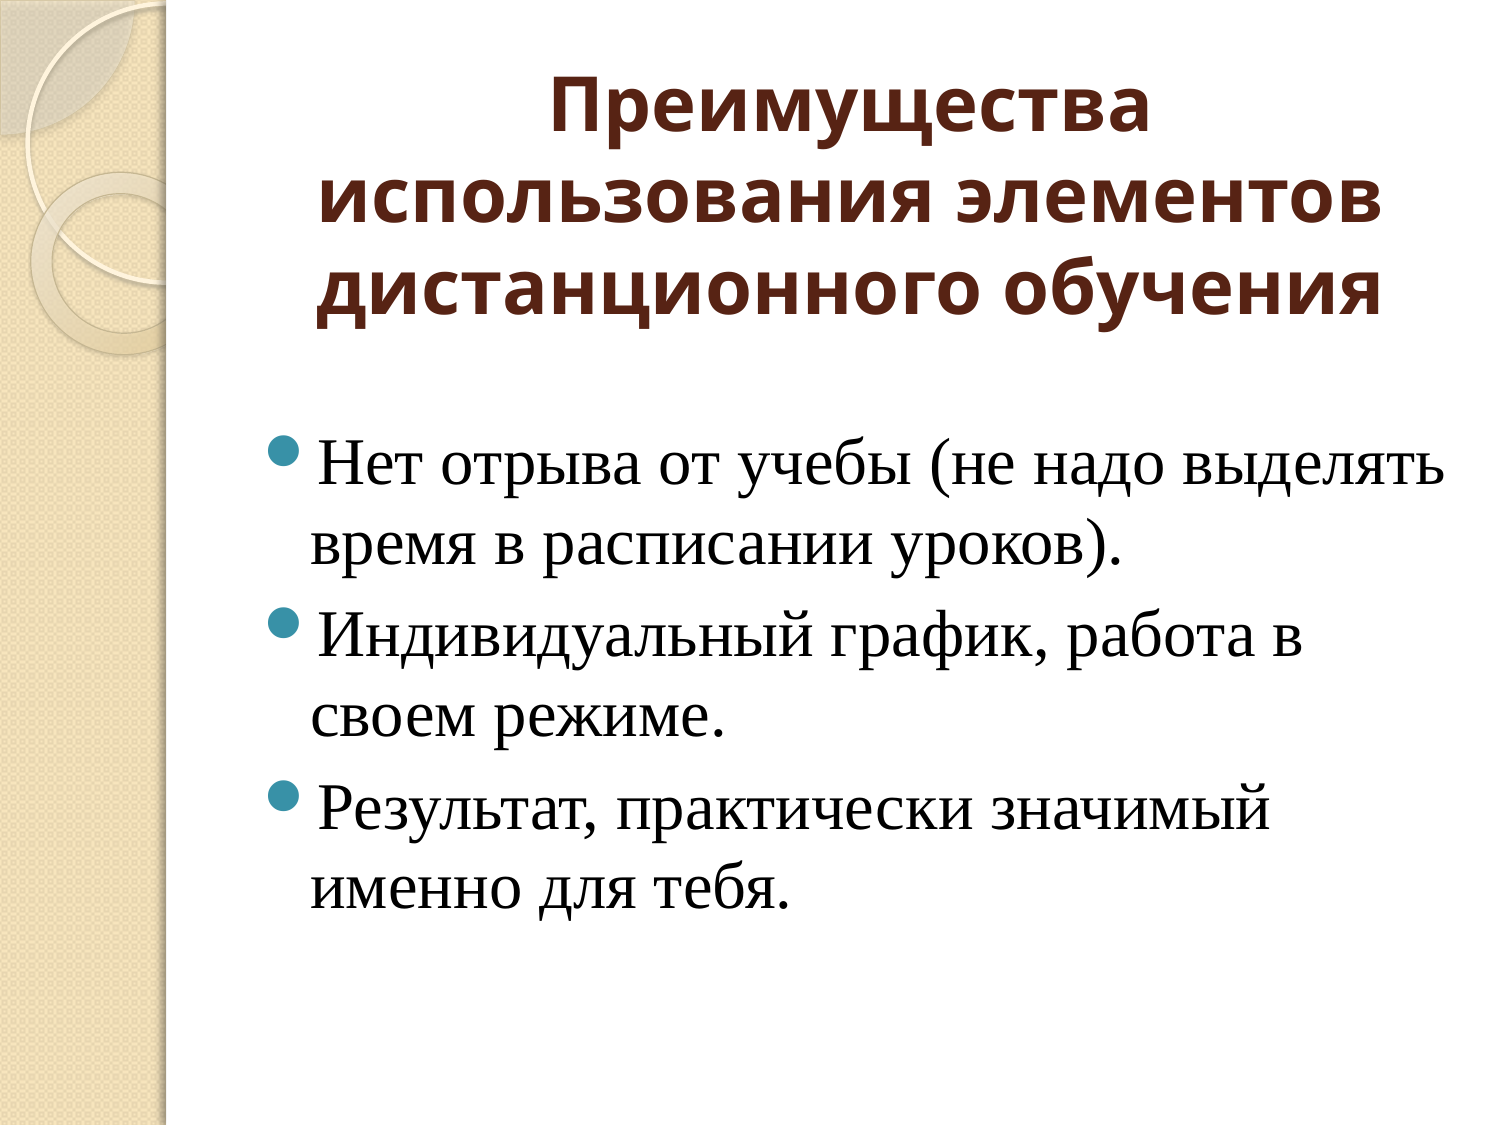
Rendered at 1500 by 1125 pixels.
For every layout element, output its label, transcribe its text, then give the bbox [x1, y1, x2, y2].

list Нет отрыва от учебы (не надо выделять время в расписании уроков). Индивидуальный график, работа в своем режиме. Результат, практически значимый именно для тебя. [235, 410, 1466, 1025]
title Преимущества использования элементов дистанционного обучения [235, 45, 1466, 340]
